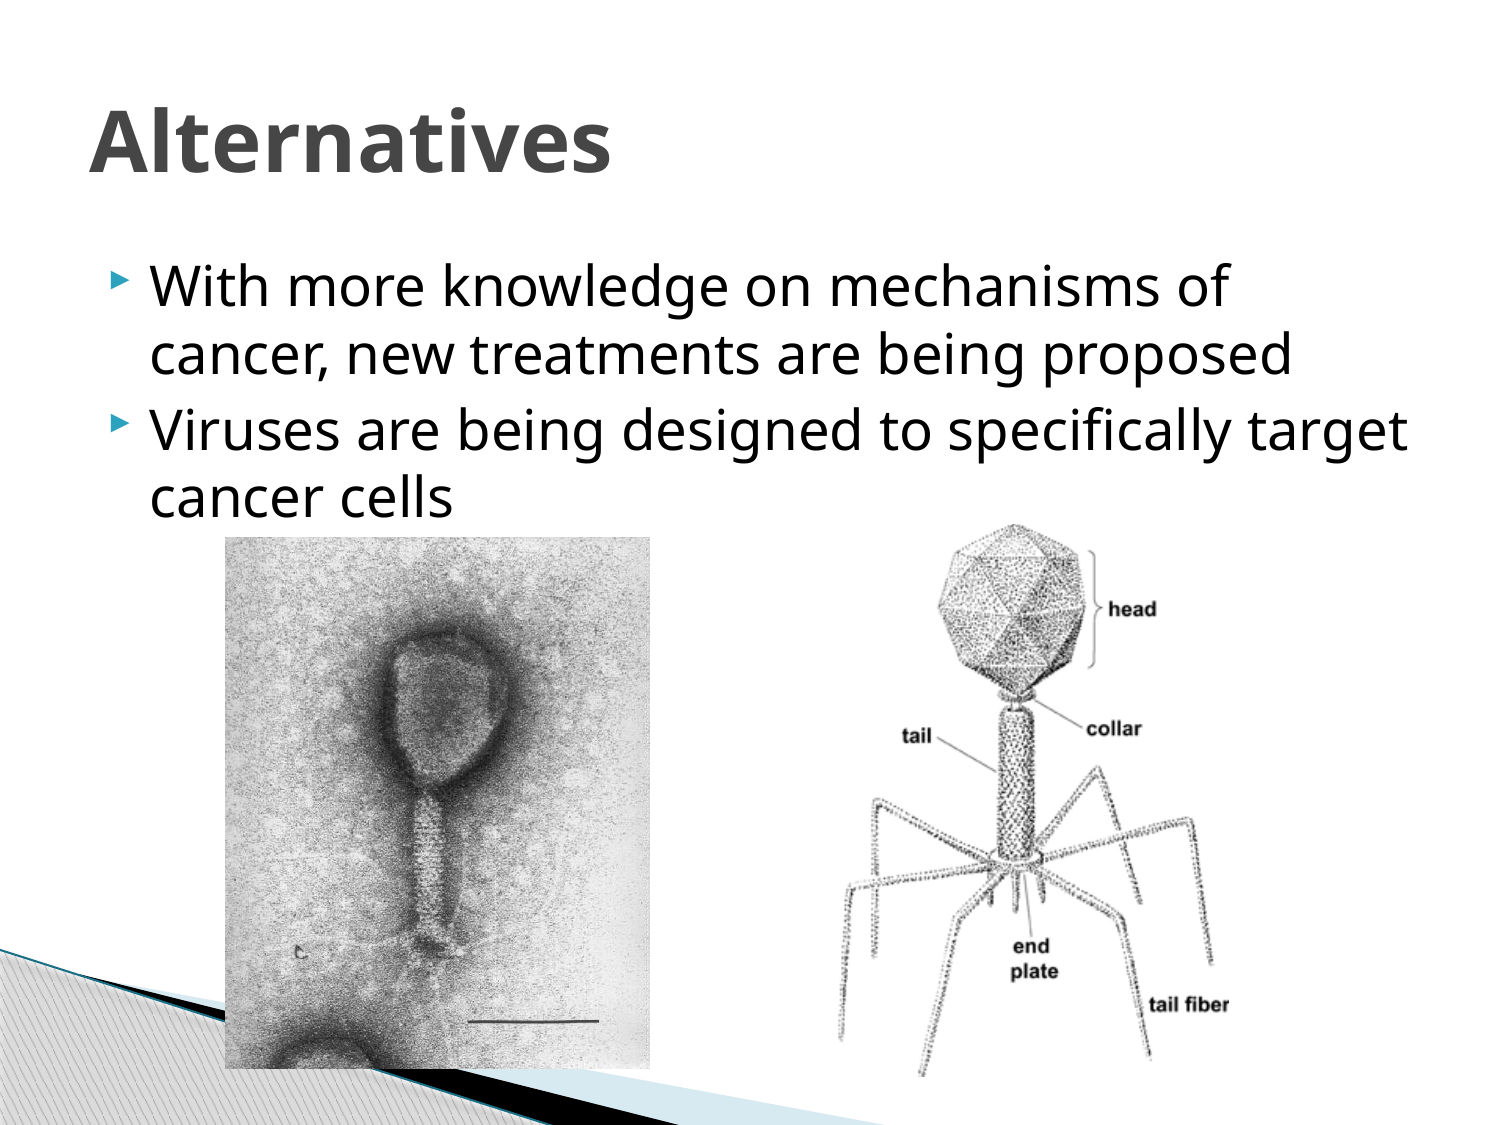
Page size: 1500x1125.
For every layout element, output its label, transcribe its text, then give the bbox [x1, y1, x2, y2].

picture [224, 537, 650, 1070]
picture [837, 524, 1229, 1077]
list With more knowledge on mechanisms of cancer, new treatments are being proposed Viruses are being designed to specifically target cancer cells [75, 243, 1425, 986]
title Alternatives [75, 45, 1425, 233]
